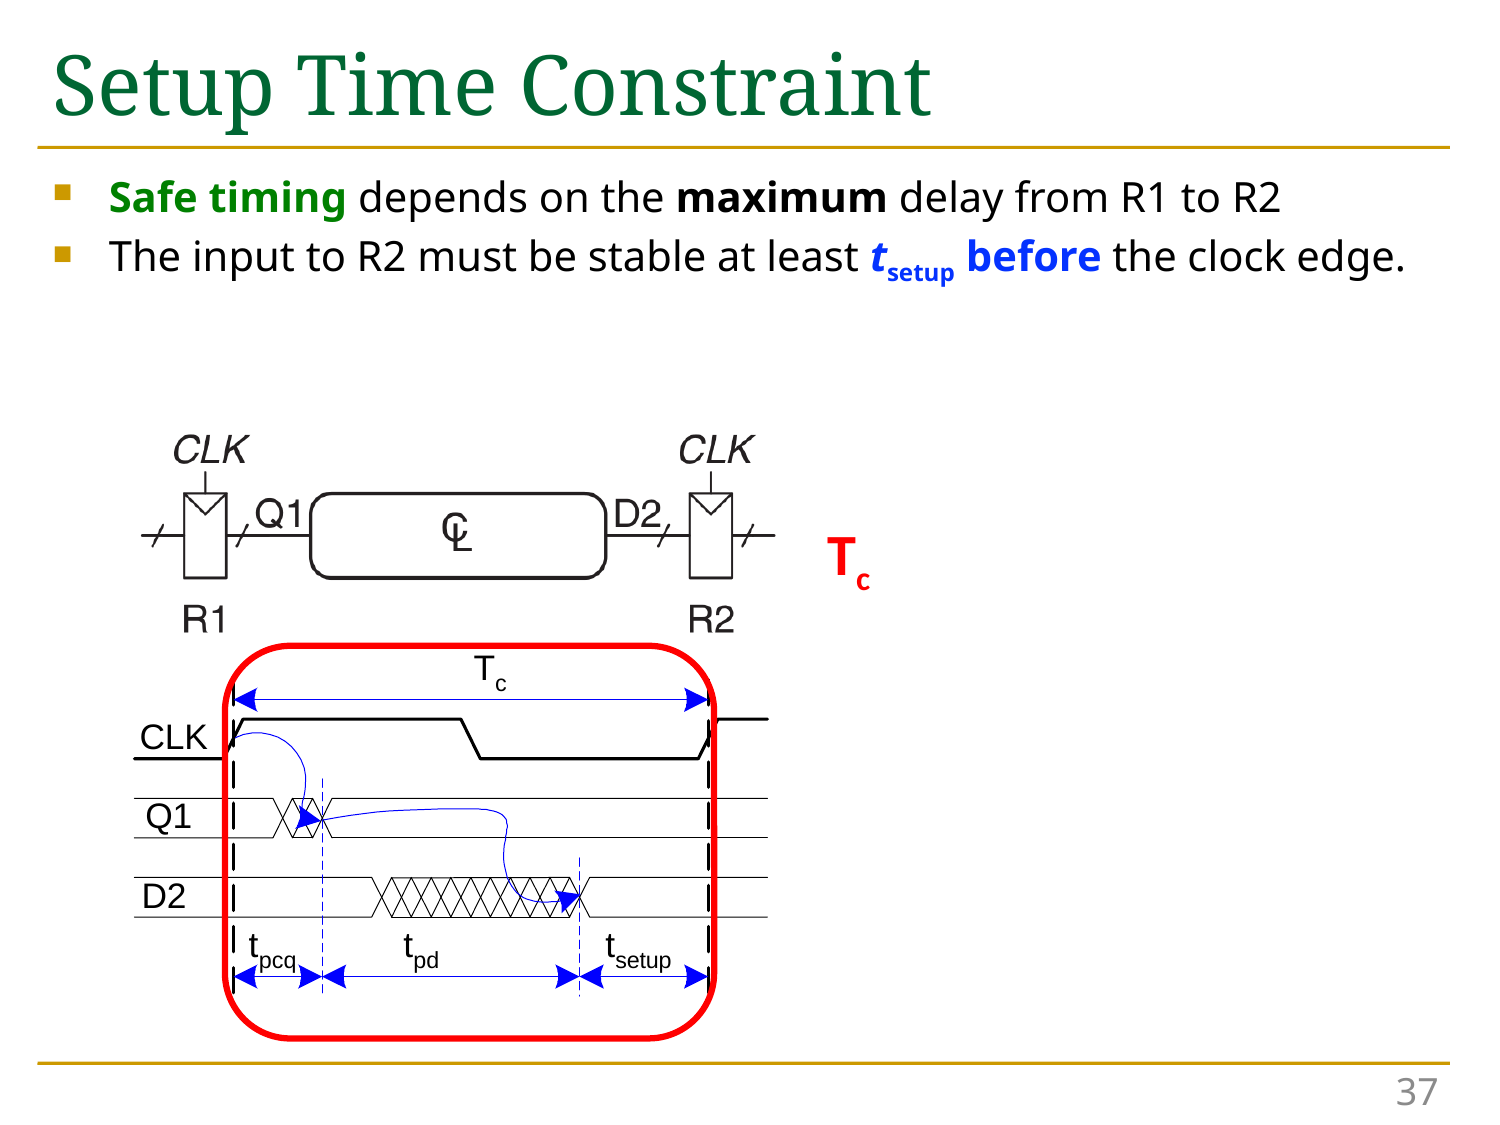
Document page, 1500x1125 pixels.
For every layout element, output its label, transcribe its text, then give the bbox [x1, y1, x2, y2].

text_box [99, 437, 776, 1008]
text_box [238, 1016, 701, 1041]
picture [118, 409, 782, 643]
slide_number 37 [1116, 1063, 1454, 1124]
title Setup Time Constraint [37, 24, 1450, 163]
text_box [87, 174, 1413, 1025]
text_box Tc [812, 470, 1400, 605]
list Safe timing depends on the maximum delay from R1 to R2 The input to R2 must be stable at least tsetup before the clock edge. [37, 163, 1450, 1016]
